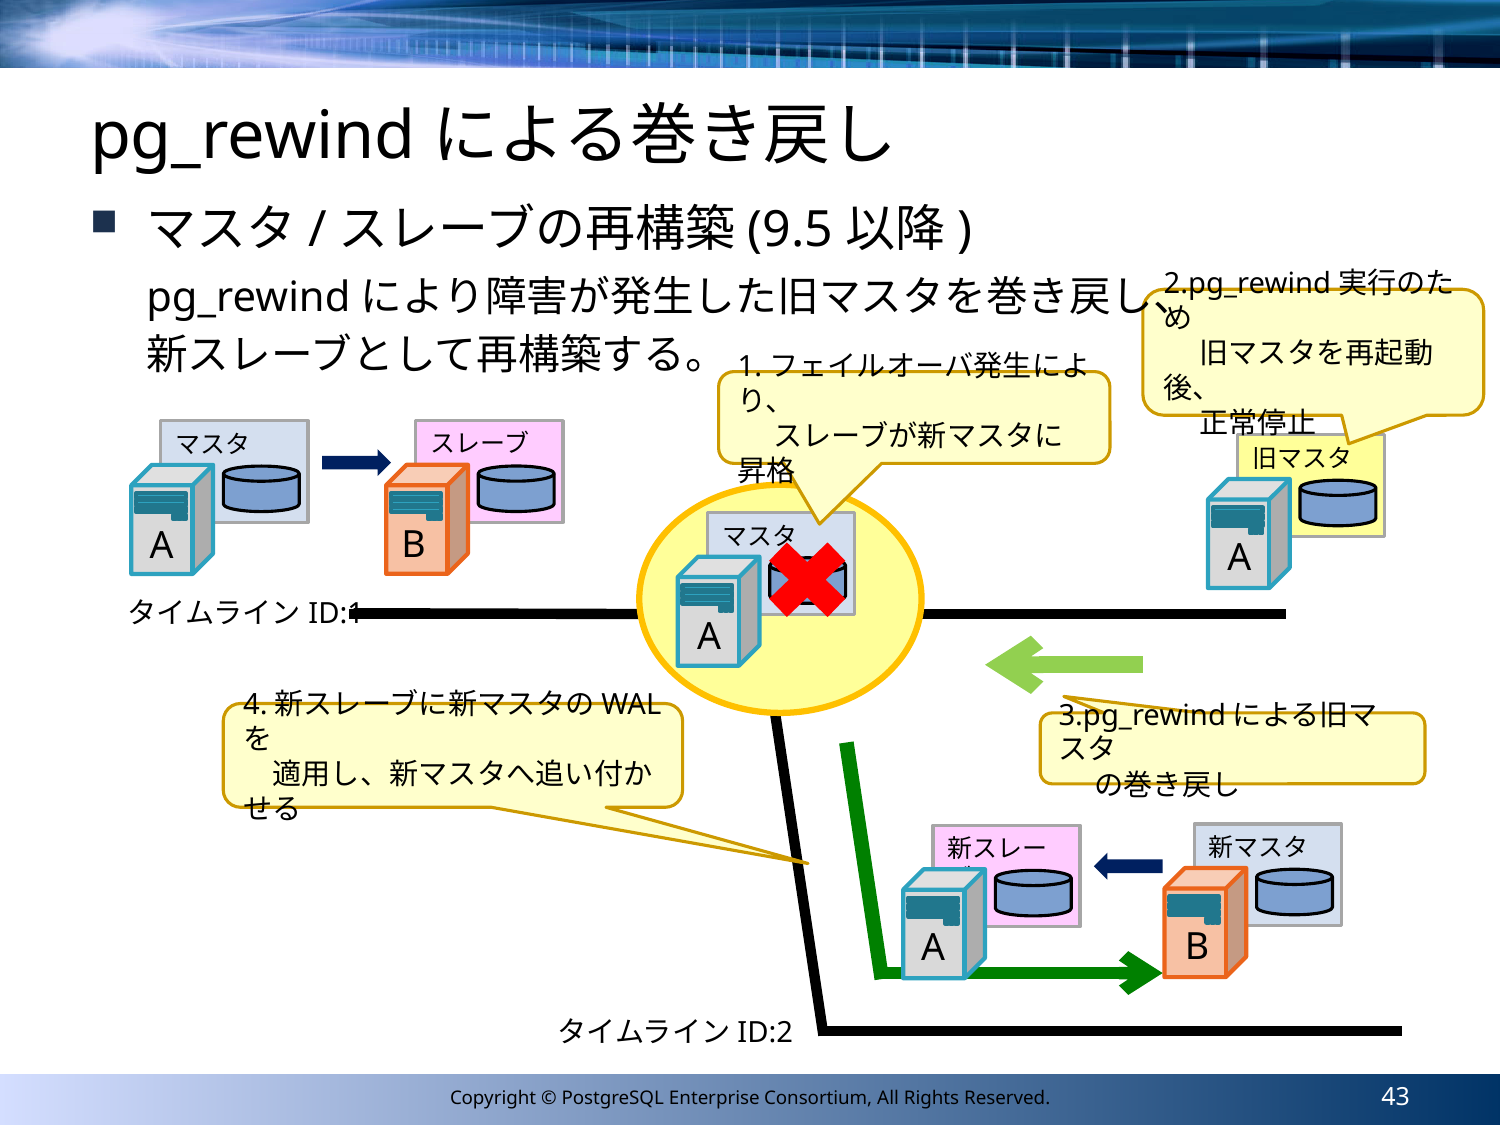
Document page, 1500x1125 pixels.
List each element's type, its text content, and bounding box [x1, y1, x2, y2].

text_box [1114, 608, 1403, 663]
text_box pg_rewindにより障害が発生した旧マスタを巻き戻し、 新スレーブとして再構築する。 [131, 261, 1478, 392]
title pg_rewindによる巻き戻し [74, 81, 1426, 183]
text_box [639, 371, 1111, 701]
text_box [223, 703, 1163, 980]
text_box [561, 792, 1403, 1057]
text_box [1114, 664, 1426, 784]
text_box マスタ/スレーブの再構築(9.5以降) [74, 188, 1425, 269]
picture [0, 0, 1500, 68]
text_box タイムラインID:1 [113, 586, 379, 637]
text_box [130, 420, 309, 575]
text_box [348, 289, 1484, 615]
text_box [320, 453, 343, 472]
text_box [561, 608, 633, 701]
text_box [385, 420, 564, 574]
slide_number 43 [1074, 1074, 1426, 1123]
